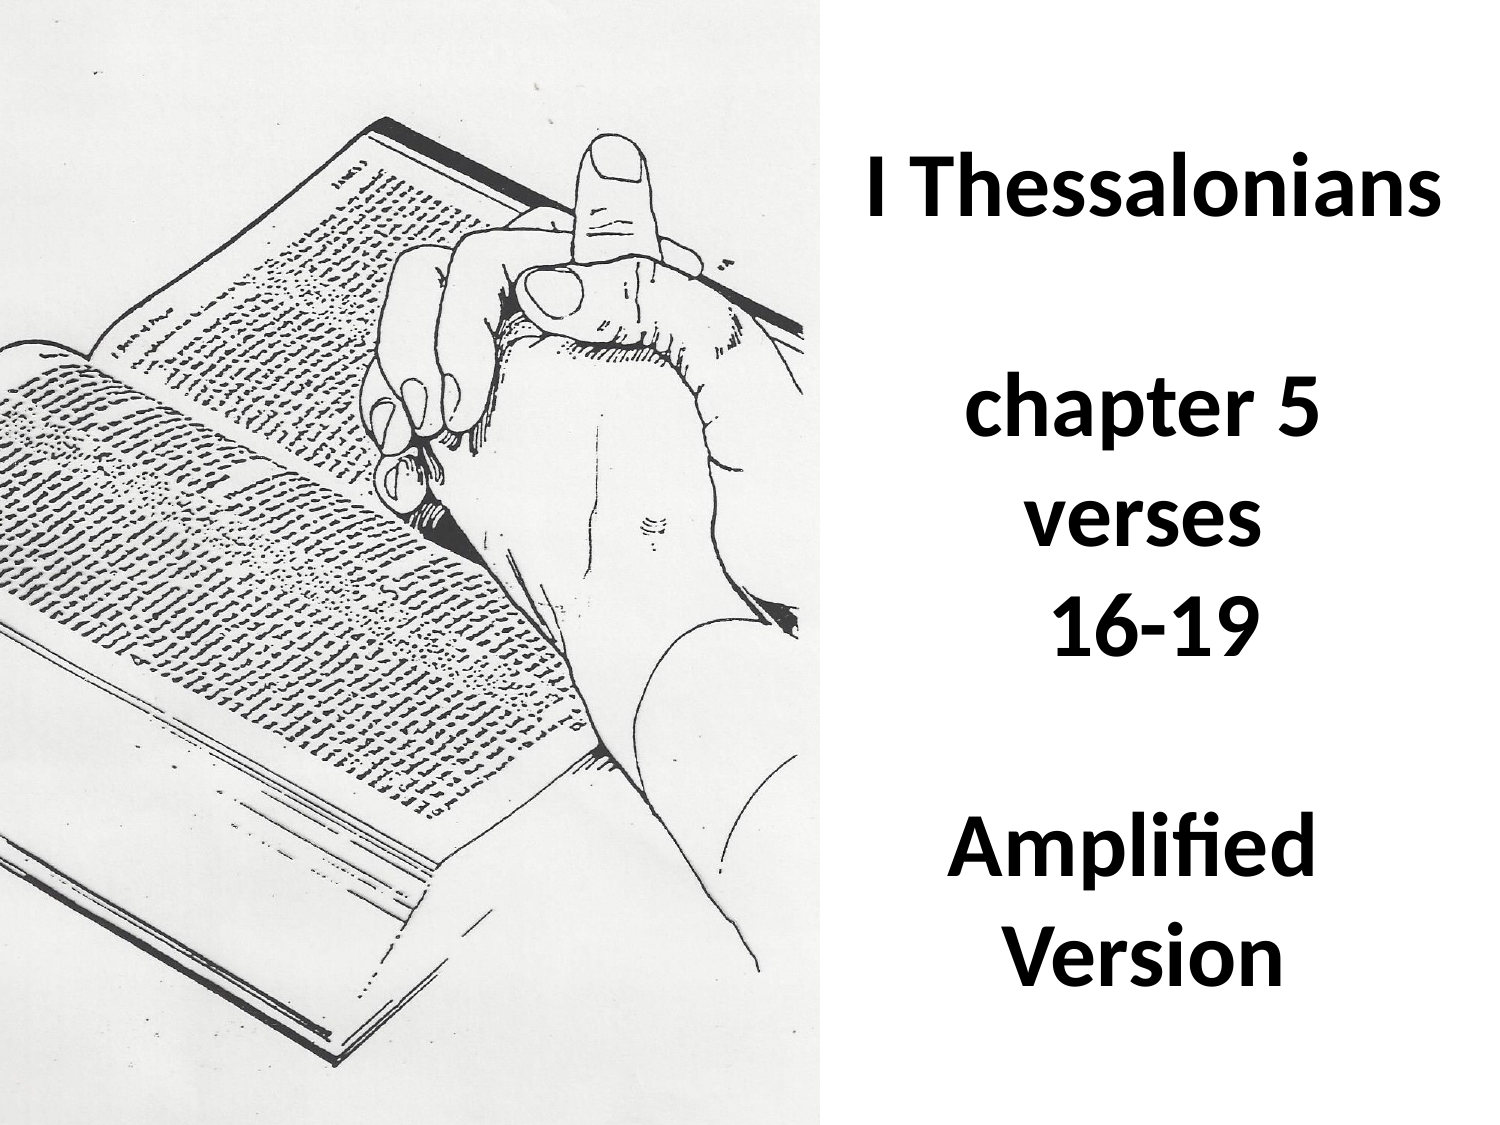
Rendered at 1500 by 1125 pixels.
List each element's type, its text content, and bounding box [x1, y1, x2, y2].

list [0, 0, 820, 1125]
title I Thessalonians chapter 5 verses 16-19 Amplified Version [825, 24, 1463, 1105]
